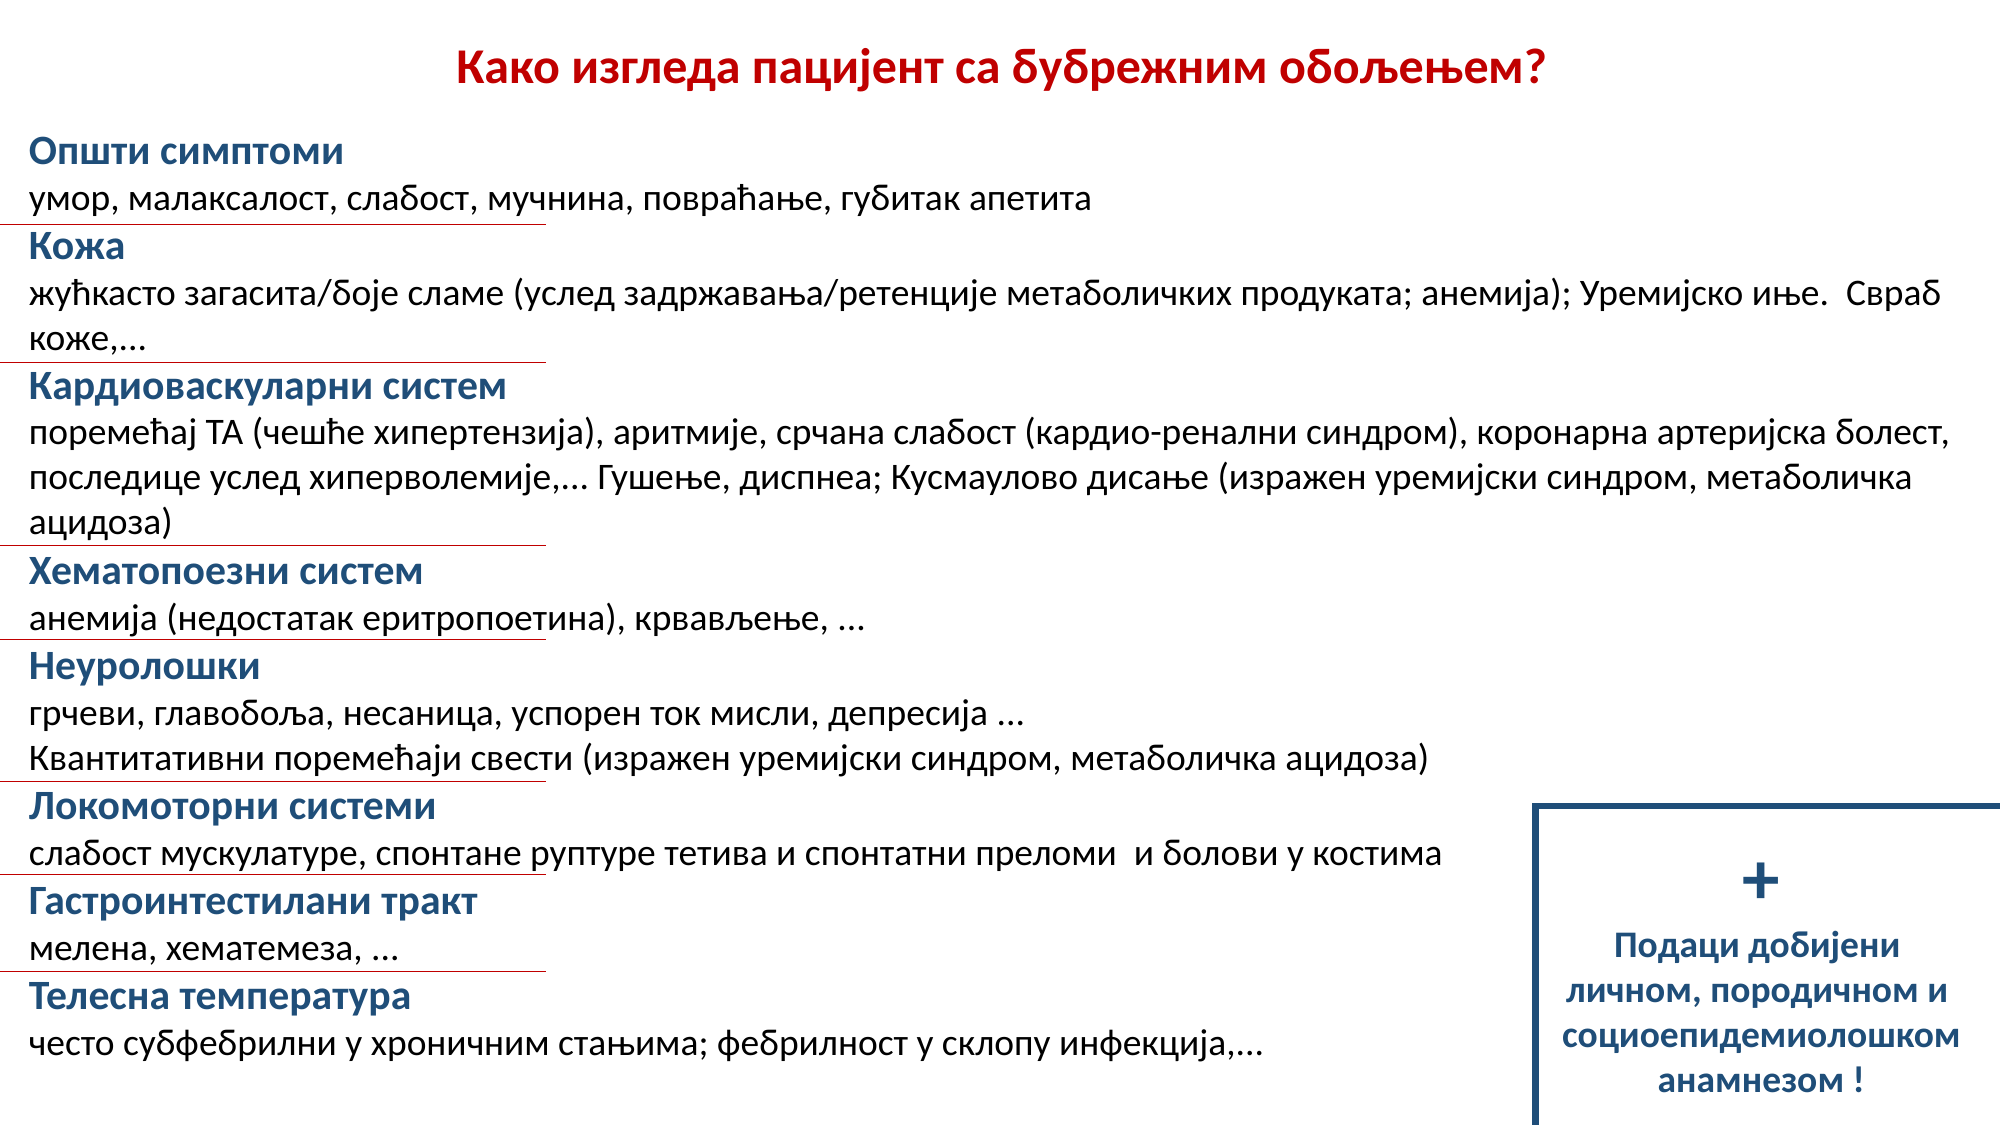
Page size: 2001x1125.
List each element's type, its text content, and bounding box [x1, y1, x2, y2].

text_box Како изгледа пацијент са бубрежним обољењем? [441, 25, 1563, 101]
text_box [1534, 805, 2000, 1125]
text_box Општи симптоми умор, малаксалост, слабост, мучнина, повраћање, губитак апетита Кожа жућкасто загасита/боје сламе (услед задржавања/ретенције метаболичких продуката; анемија); Уремијско иње. Свраб коже,... Кардиоваскуларни систем поремећај ТА (чешће хипертензија), аритмије, срчана слабост (кардио-ренални синдром), коронарна артеријска болест, последице услед хиперволемије,... Гушење, диспнеа; Кусмаулово дисање (изражен уремијски синдром, метаболичка ацидоза) Хематопоезни систем анемија (недостатак еритропоетина), крвављење, ... Неуролошки грчеви, главобоља, несаница, успорен ток мисли, депресија ... Квантитативни поремећаји свести (изражен уремијски синдром, метаболичка ацидоза) Локомоторни системи слабост мускулатуре, спонтане руптуре тетива и спонтатни преломи и болови у костима Гастроинтестилани тракт мелена, хематемеза, ... Телесна температура често субфебрилни у хроничним стањима; фебрилност у склопу инфекција,... [14, 115, 1968, 1071]
